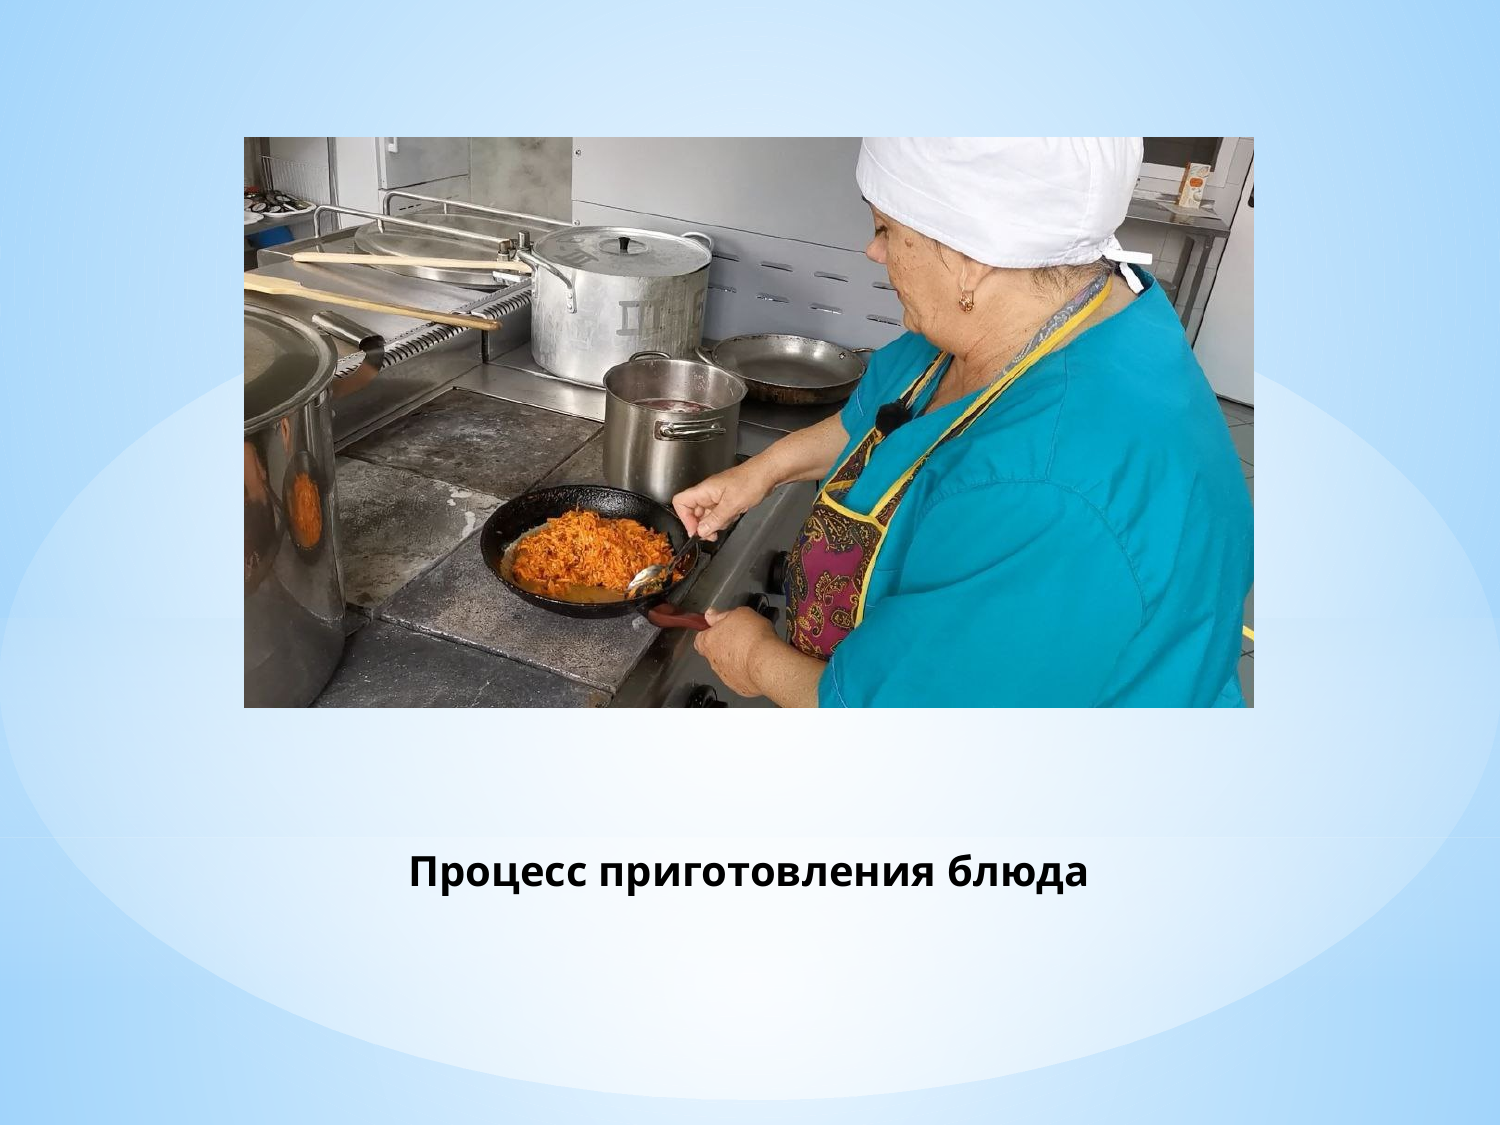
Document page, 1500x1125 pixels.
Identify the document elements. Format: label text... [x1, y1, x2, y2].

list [244, 136, 1254, 708]
title Процесс приготовления блюда [135, 786, 1363, 1000]
